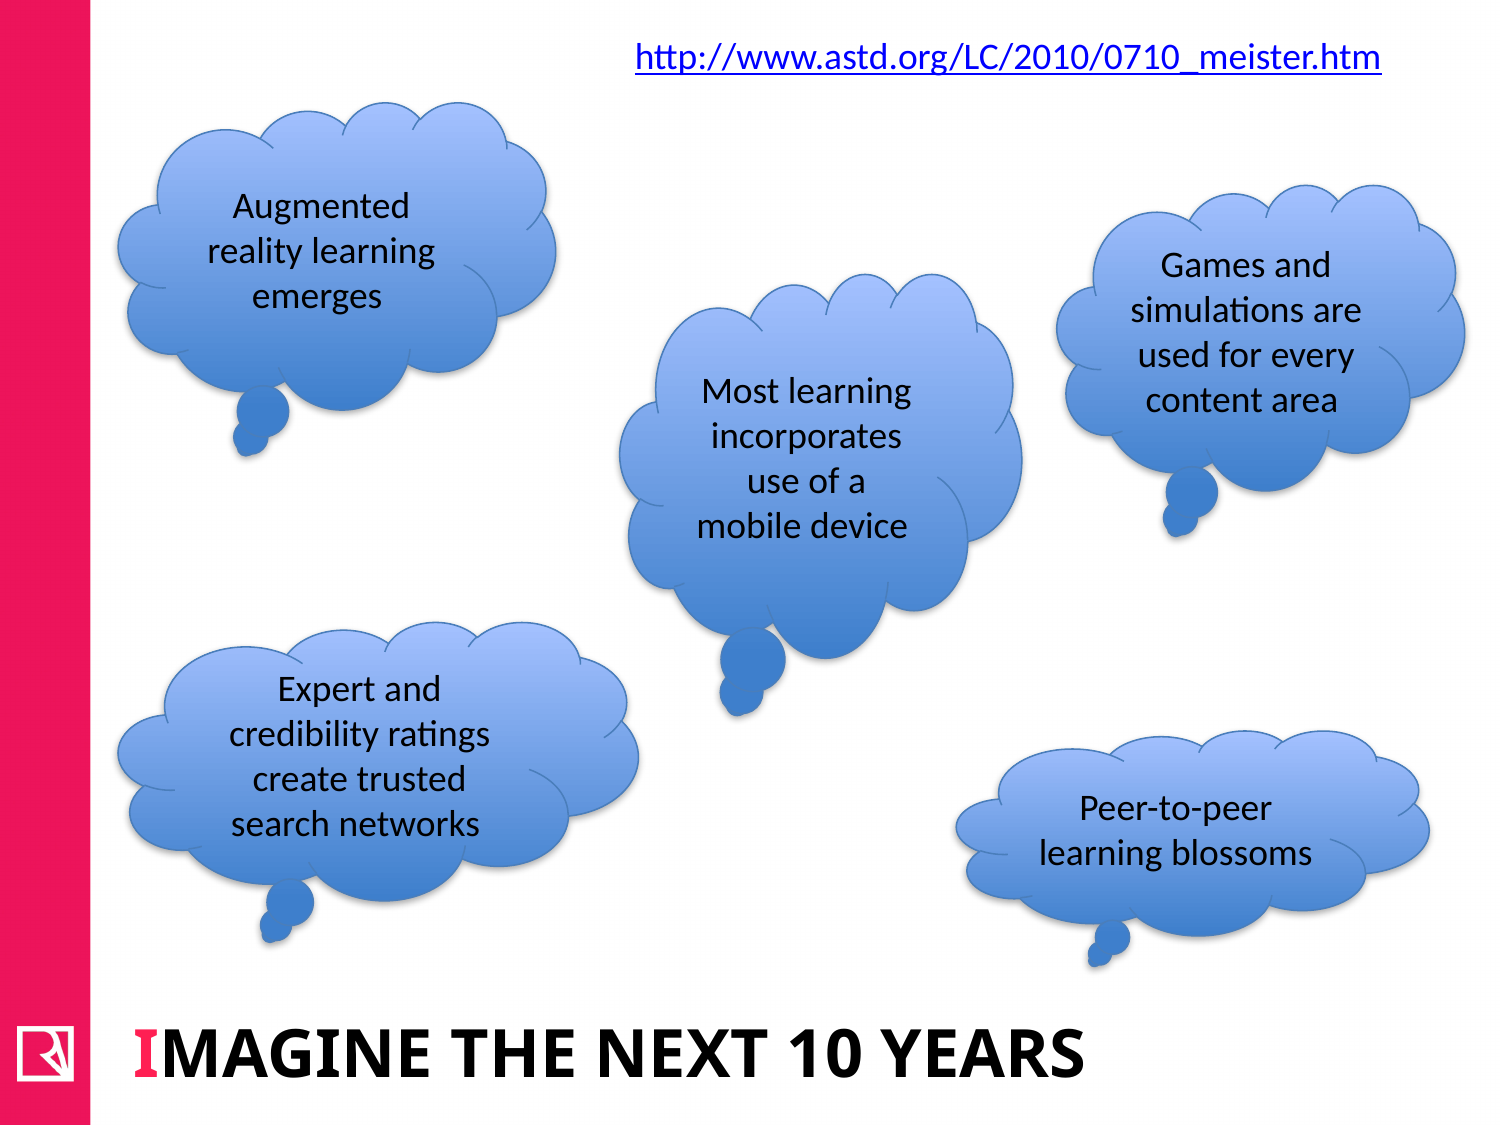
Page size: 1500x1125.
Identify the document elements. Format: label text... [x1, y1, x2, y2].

text_box Imagine the next 10 years [118, 1003, 1394, 1113]
text_box Expert and credibility ratings create trusted search networks [117, 621, 640, 944]
text_box Games and simulations are used for every content area [1055, 184, 1466, 538]
text_box http://www.astd.org/LC/2010/0710_meister.htm [620, 25, 1430, 85]
text_box Augmented reality learning emerges [117, 102, 557, 457]
text_box Peer-to-peer learning blossoms [955, 730, 1431, 968]
text_box Most learning incorporates use of a mobile device [618, 273, 1023, 717]
picture [0, 0, 1500, 1125]
